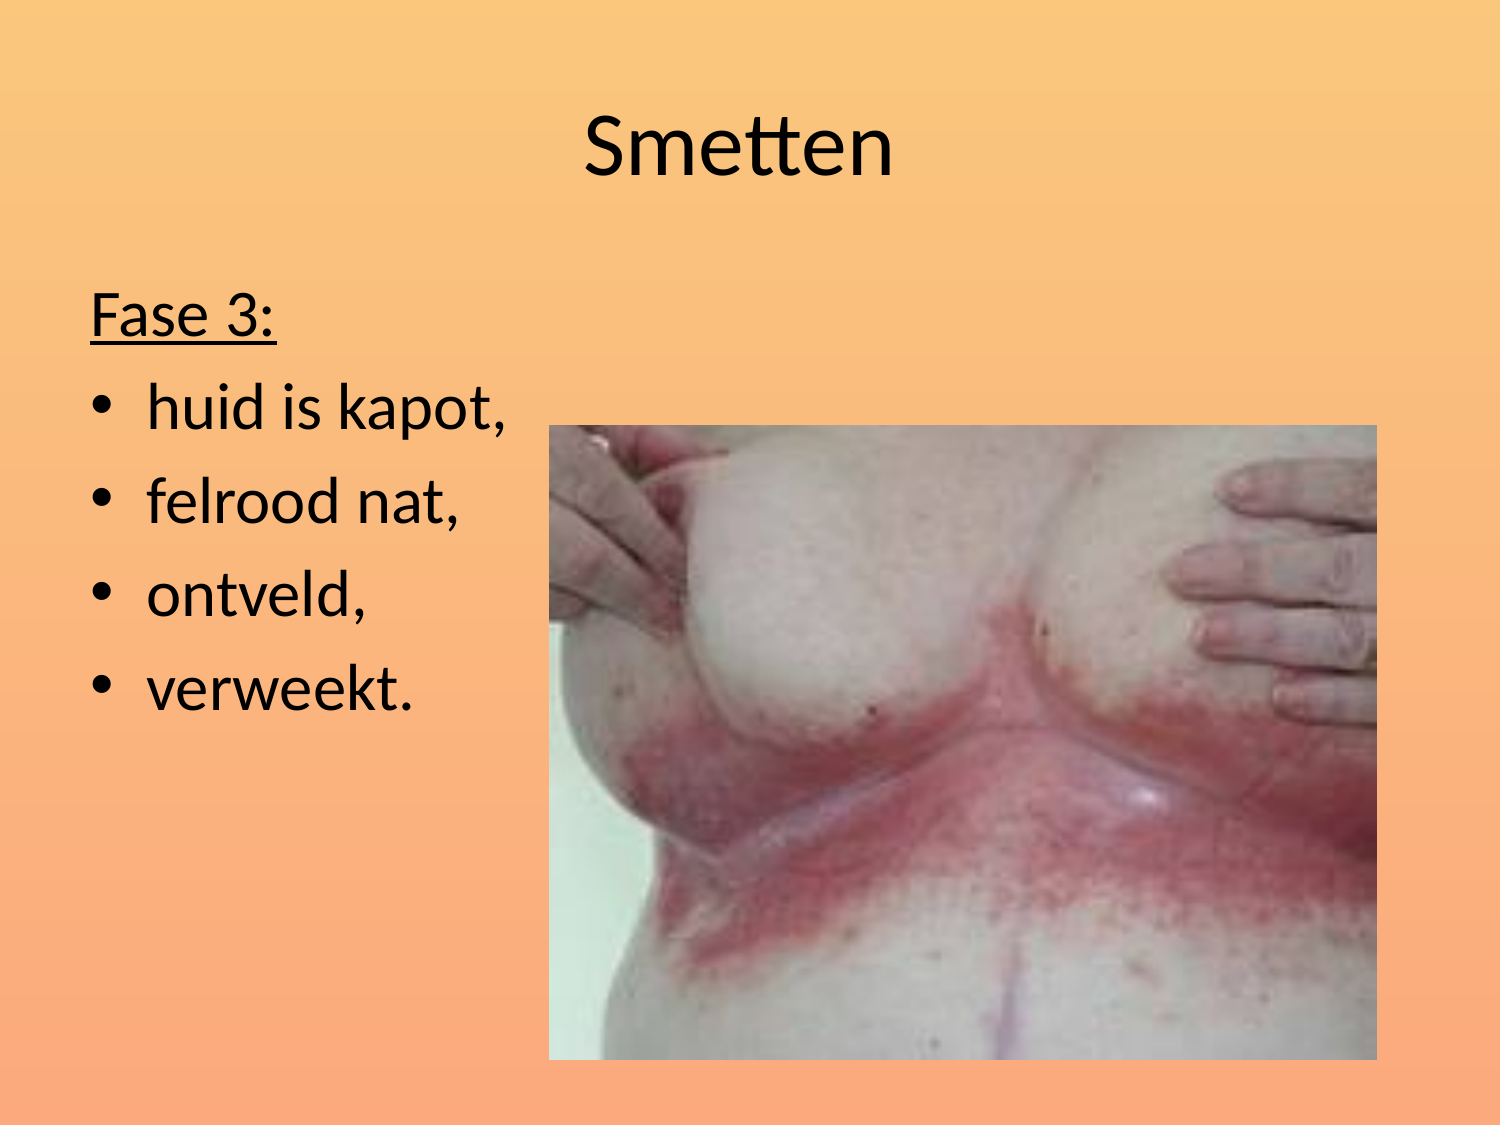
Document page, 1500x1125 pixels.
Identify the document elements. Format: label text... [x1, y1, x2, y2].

list Fase 3: huid is kapot, felrood nat, ontveld, verweekt. [75, 262, 1425, 1005]
picture [548, 425, 1377, 1060]
title Smetten [75, 45, 1425, 233]
